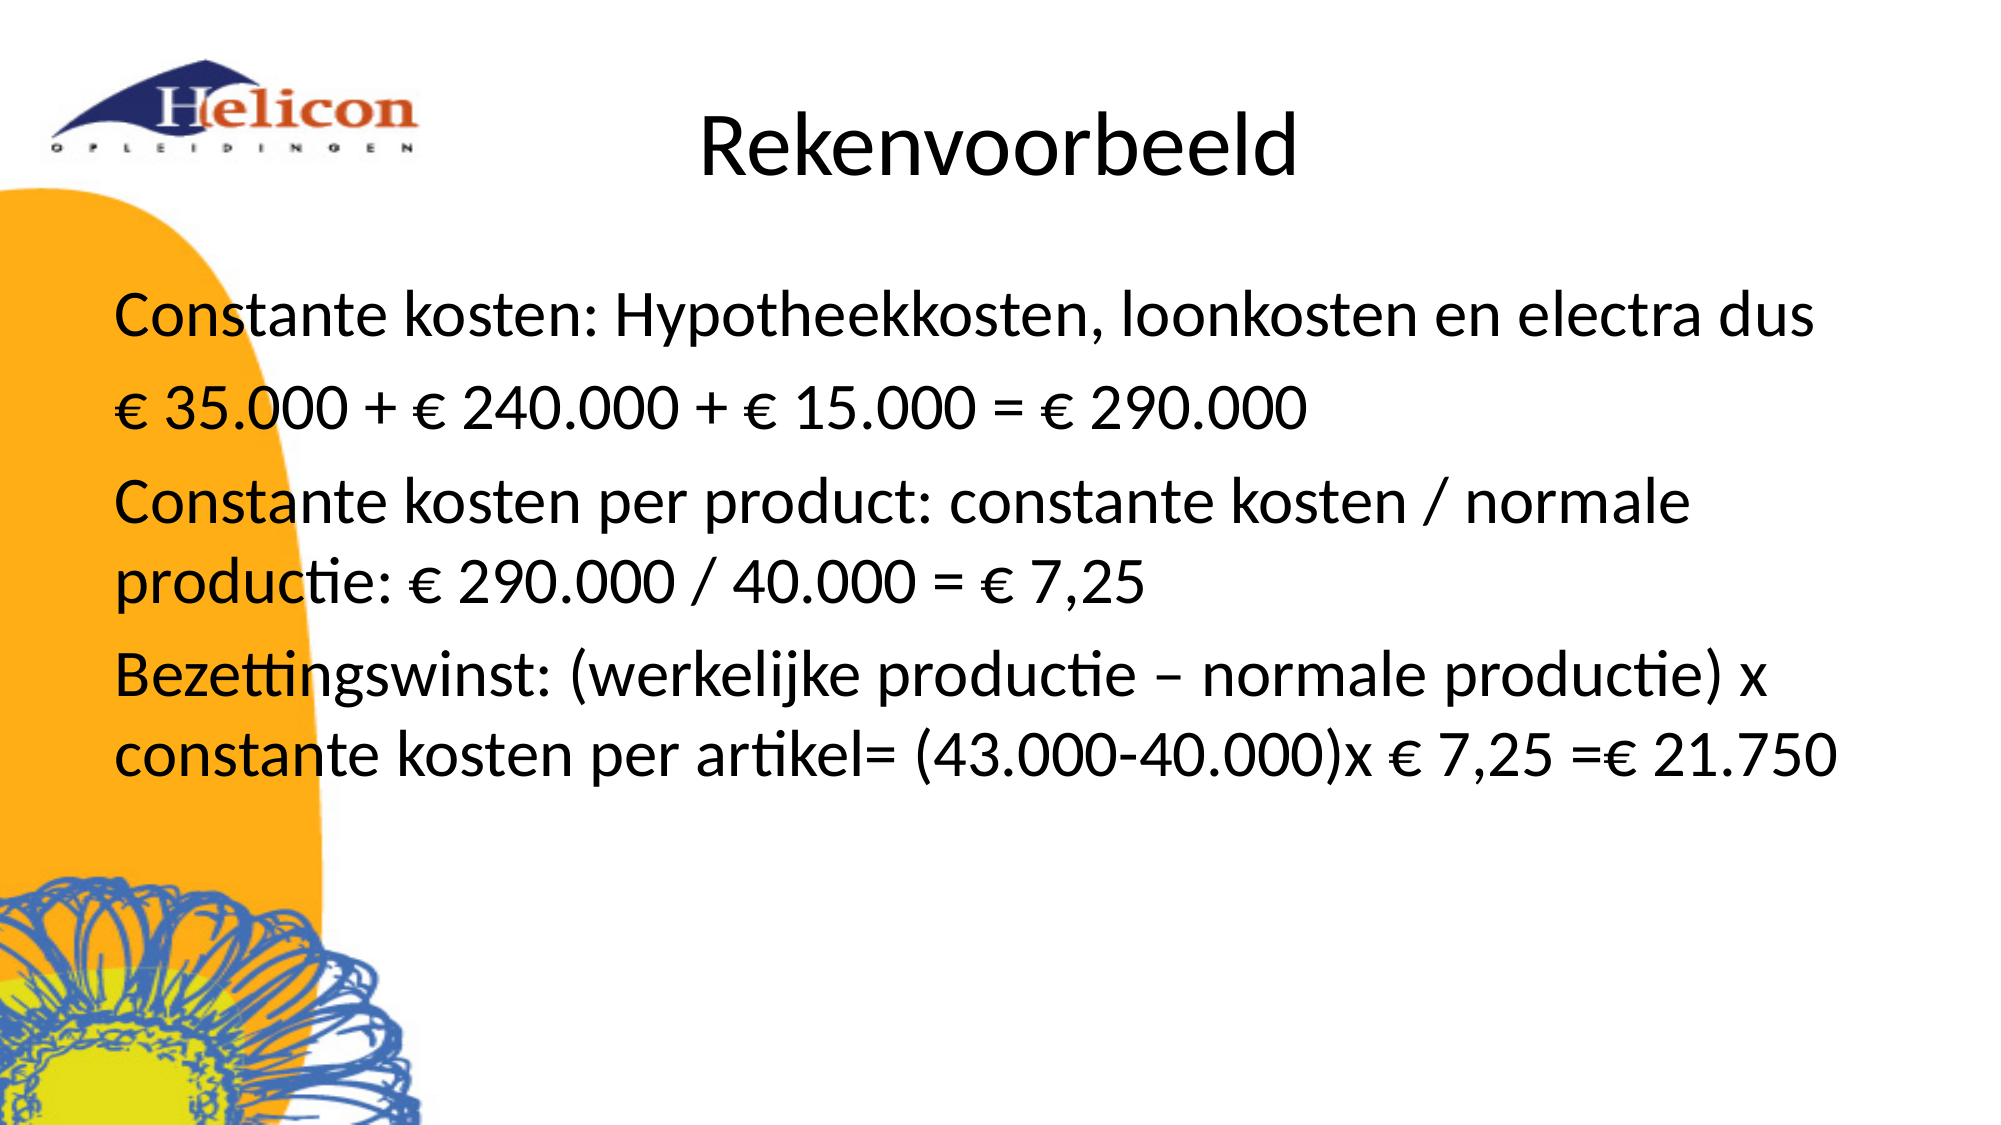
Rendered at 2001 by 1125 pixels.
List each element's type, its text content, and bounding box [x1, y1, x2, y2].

list Constante kosten: Hypotheekkosten, loonkosten en electra dus € 35.000 + € 240.000 + € 15.000 = € 290.000 Constante kosten per product: constante kosten / normale productie: € 290.000 / 40.000 = € 7,25 Bezettingswinst: (werkelijke productie – normale productie) x constante kosten per artikel= (43.000-40.000)x € 7,25 =€ 21.750 [99, 262, 1900, 1005]
title Rekenvoorbeeld [99, 45, 1900, 233]
picture [0, 0, 2001, 1125]
